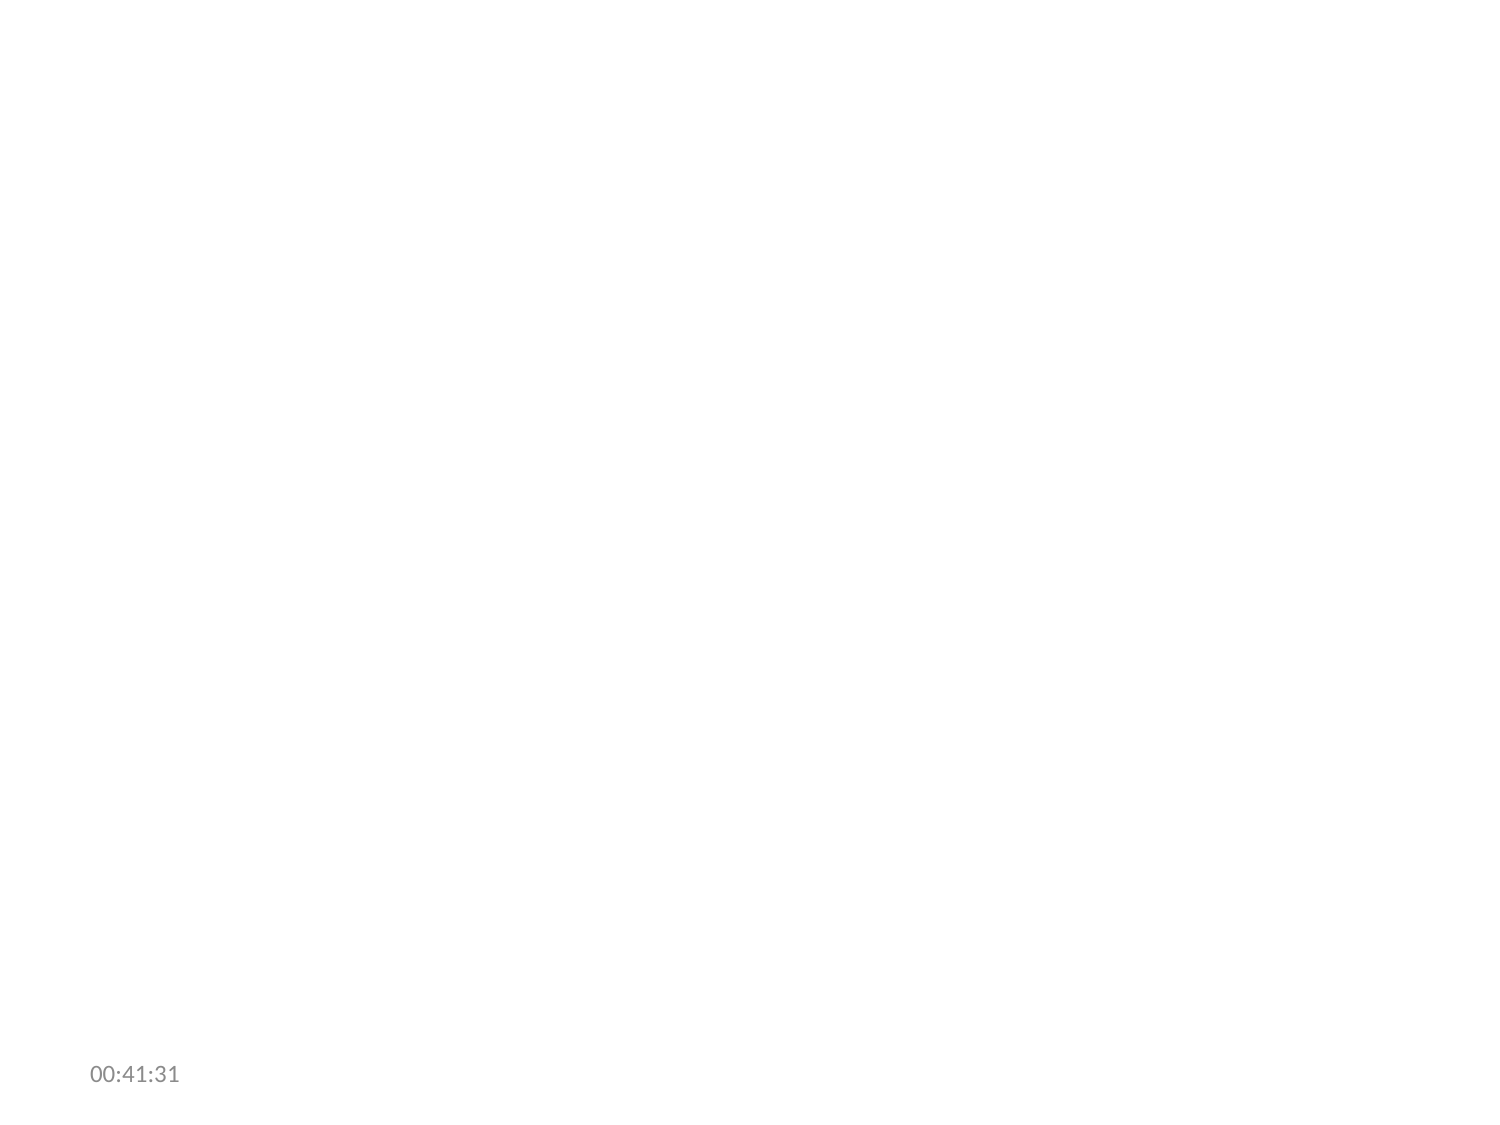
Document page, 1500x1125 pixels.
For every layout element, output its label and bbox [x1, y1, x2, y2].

slide_number [75, 1042, 425, 1103]
